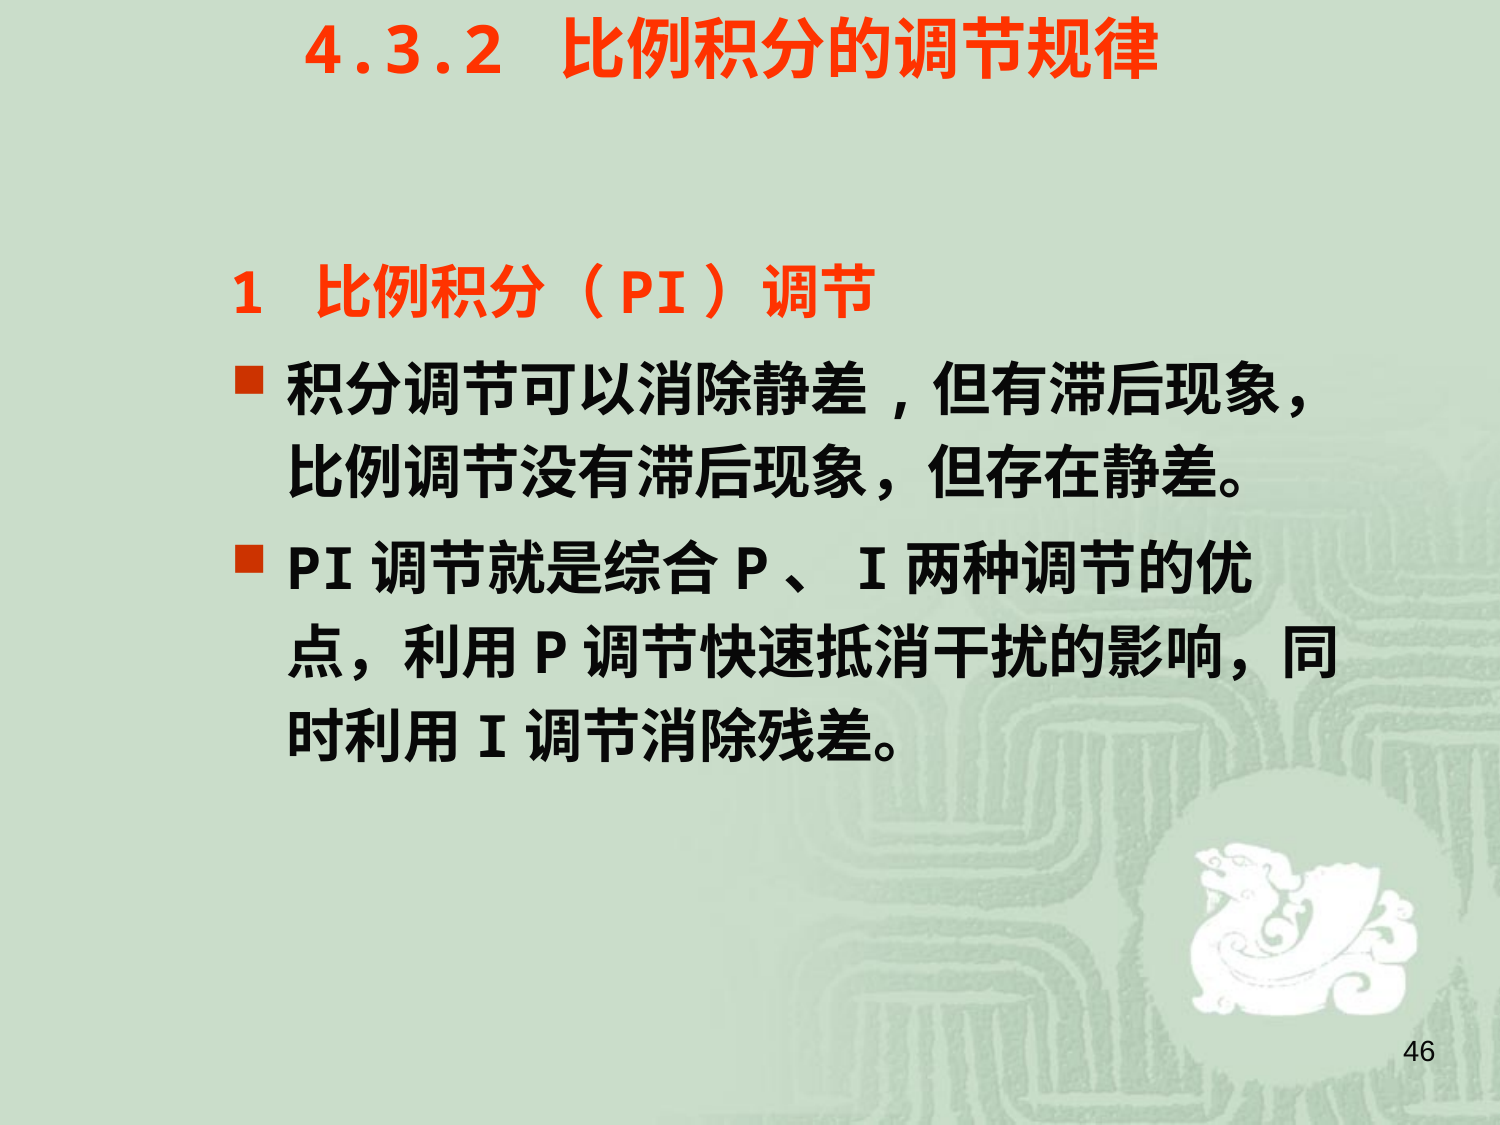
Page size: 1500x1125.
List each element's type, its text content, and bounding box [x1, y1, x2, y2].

picture [0, 0, 1500, 1125]
slide_number 46 [1074, 1024, 1451, 1103]
list 1 比例积分（PI）调节 积分调节可以消除静差,但有滞后现象，比例调节没有滞后现象，但存在静差。 PI调节就是综合P、I两种调节的优点，利用P调节快速抵消干扰的影响，同时利用I调节消除残差。 [215, 255, 1364, 837]
text_box 4.3.2 比例积分的调节规律 [242, 0, 1223, 95]
